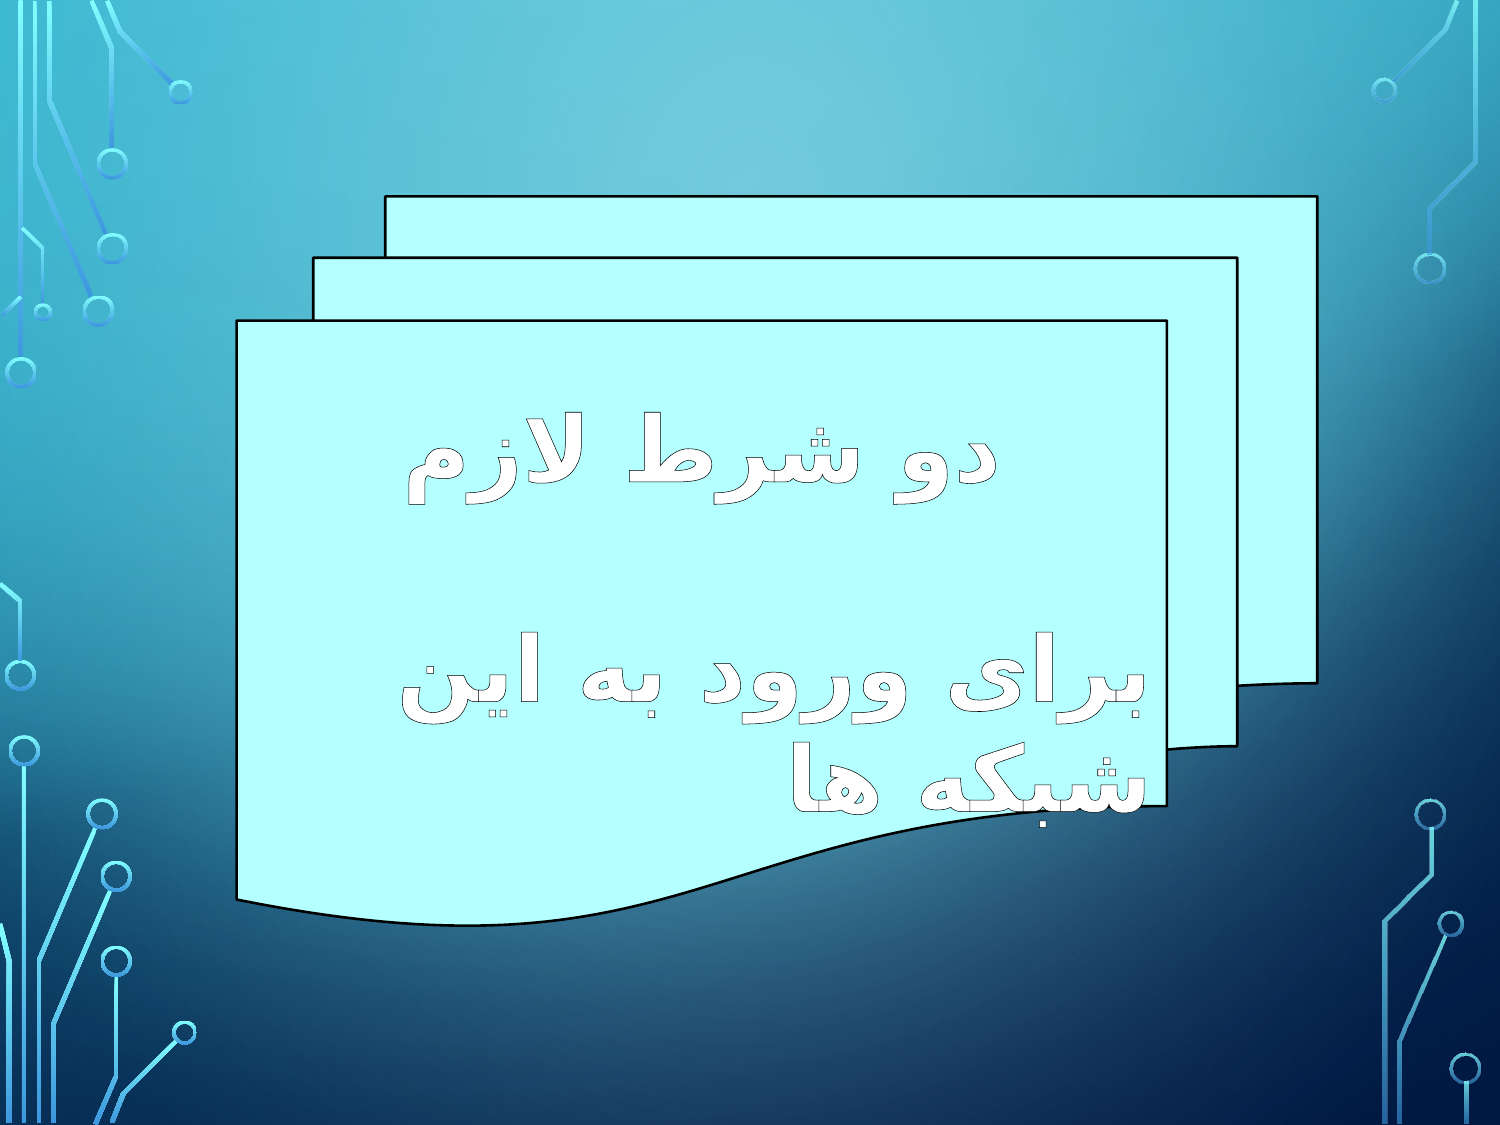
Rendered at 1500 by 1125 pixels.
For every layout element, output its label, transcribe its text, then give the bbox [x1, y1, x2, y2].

text_box دو شرط لازم برای ورود به این شبکه ها [235, 195, 1319, 927]
